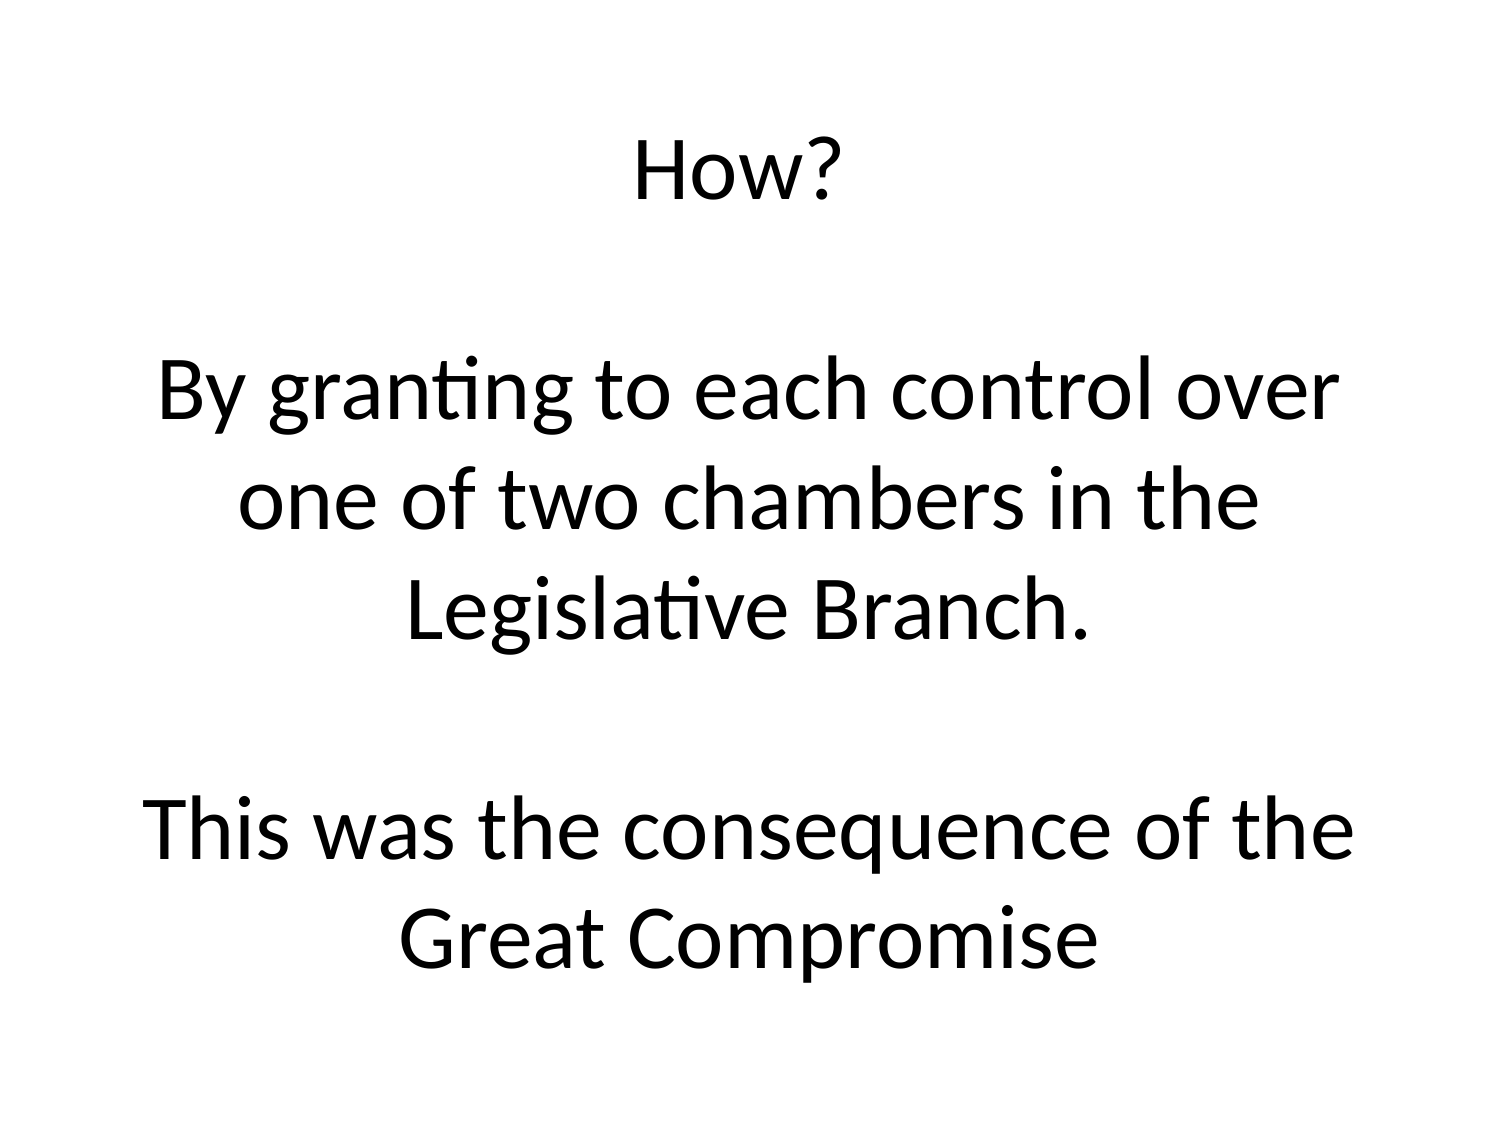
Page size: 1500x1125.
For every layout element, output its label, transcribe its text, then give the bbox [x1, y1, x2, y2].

title How? By granting to each control over one of two chambers in the Legislative Branch. This was the consequence of the Great Compromise [74, 44, 1426, 1051]
